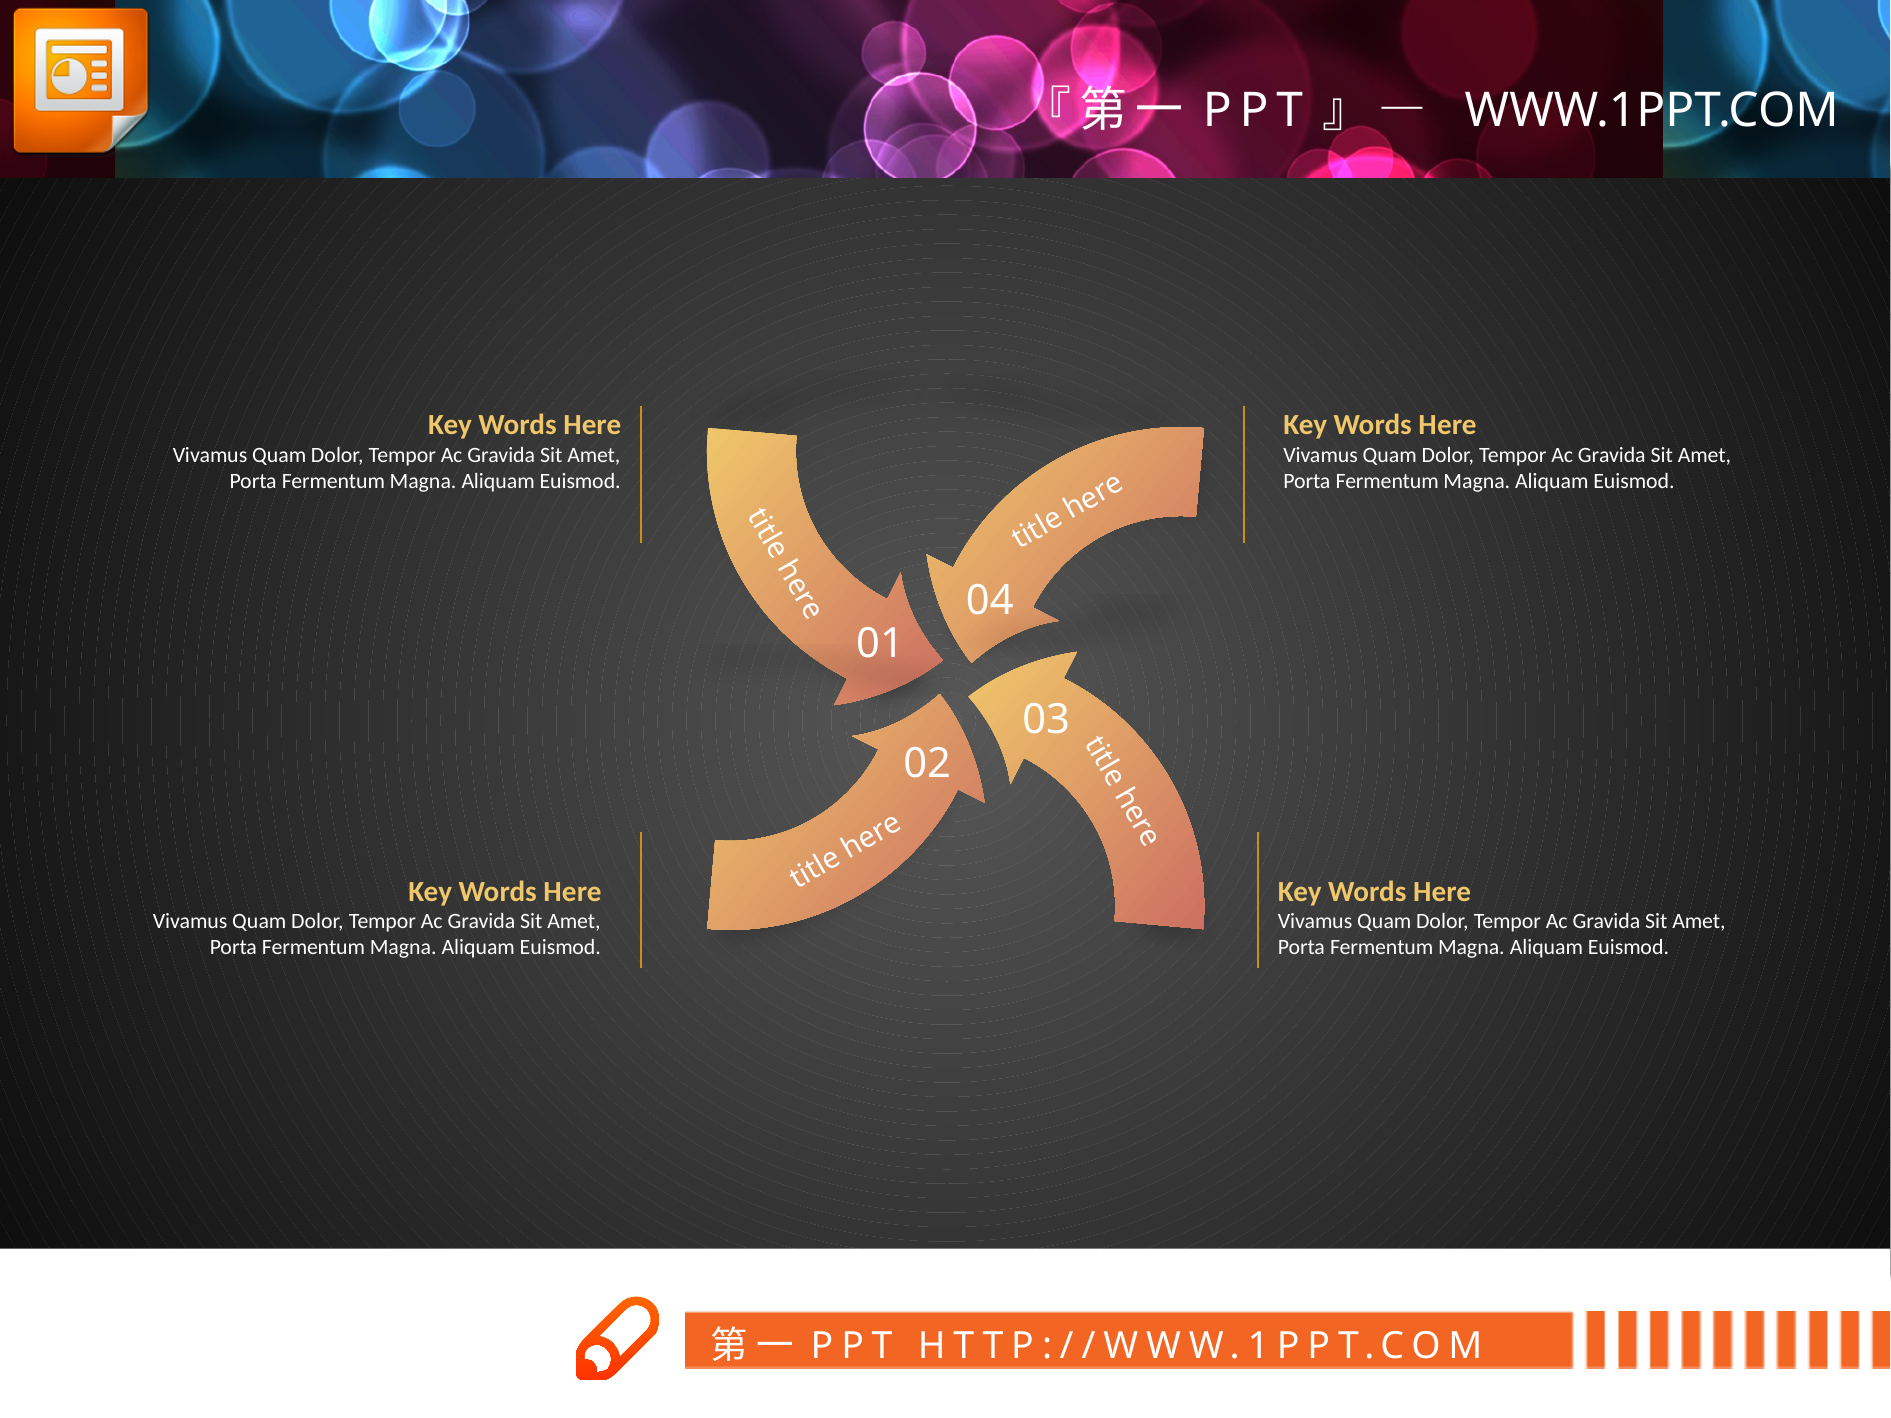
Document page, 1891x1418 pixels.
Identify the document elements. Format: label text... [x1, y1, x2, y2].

picture [685, 1311, 1891, 1369]
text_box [691, 423, 1228, 966]
text_box Key Words Here Vivamus Quam Dolor, Tempor Ac Gravida Sit Amet, Porta Fermentum Magna. Aliquam Euismod. [1263, 829, 1762, 967]
picture [0, 0, 1891, 178]
text_box Key Words Here Vivamus Quam Dolor, Tempor Ac Gravida Sit Amet, Porta Fermentum Magna. Aliquam Euismod. [1268, 363, 1767, 501]
text_box Key Words Here Vivamus Quam Dolor, Tempor Ac Gravida Sit Amet, Porta Fermentum Magna. Aliquam Euismod. [118, 829, 617, 967]
text_box Key Words Here Vivamus Quam Dolor, Tempor Ac Gravida Sit Amet, Porta Fermentum Magna. Aliquam Euismod. [138, 363, 637, 501]
